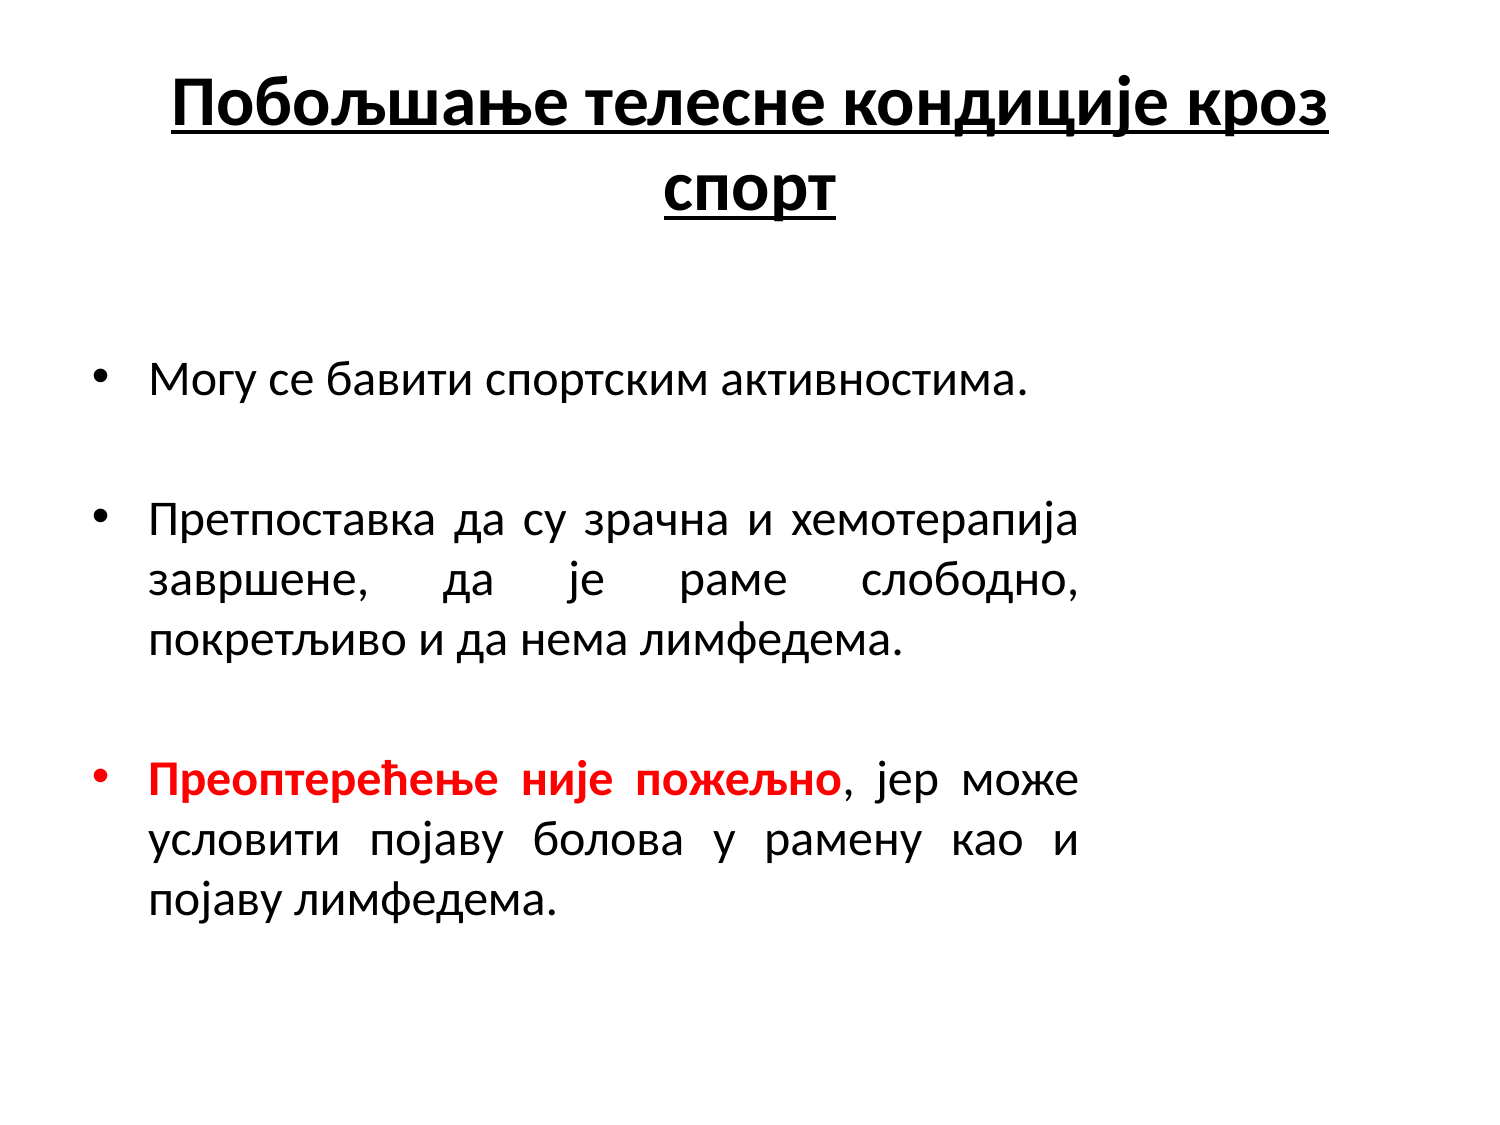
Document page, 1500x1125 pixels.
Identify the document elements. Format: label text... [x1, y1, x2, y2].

title Побољшање телесне кондиције кроз спорт [75, 45, 1425, 234]
list Могу се бавити спортским активностима. Претпоставка да су зрачна и хемотерапија завршене, да је раме слободно, покретљиво и да нема лимфедема. Преоптерећење није пожељно, јер може условити појаву болова у рамену као и појаву лимфедема. [76, 338, 1095, 993]
